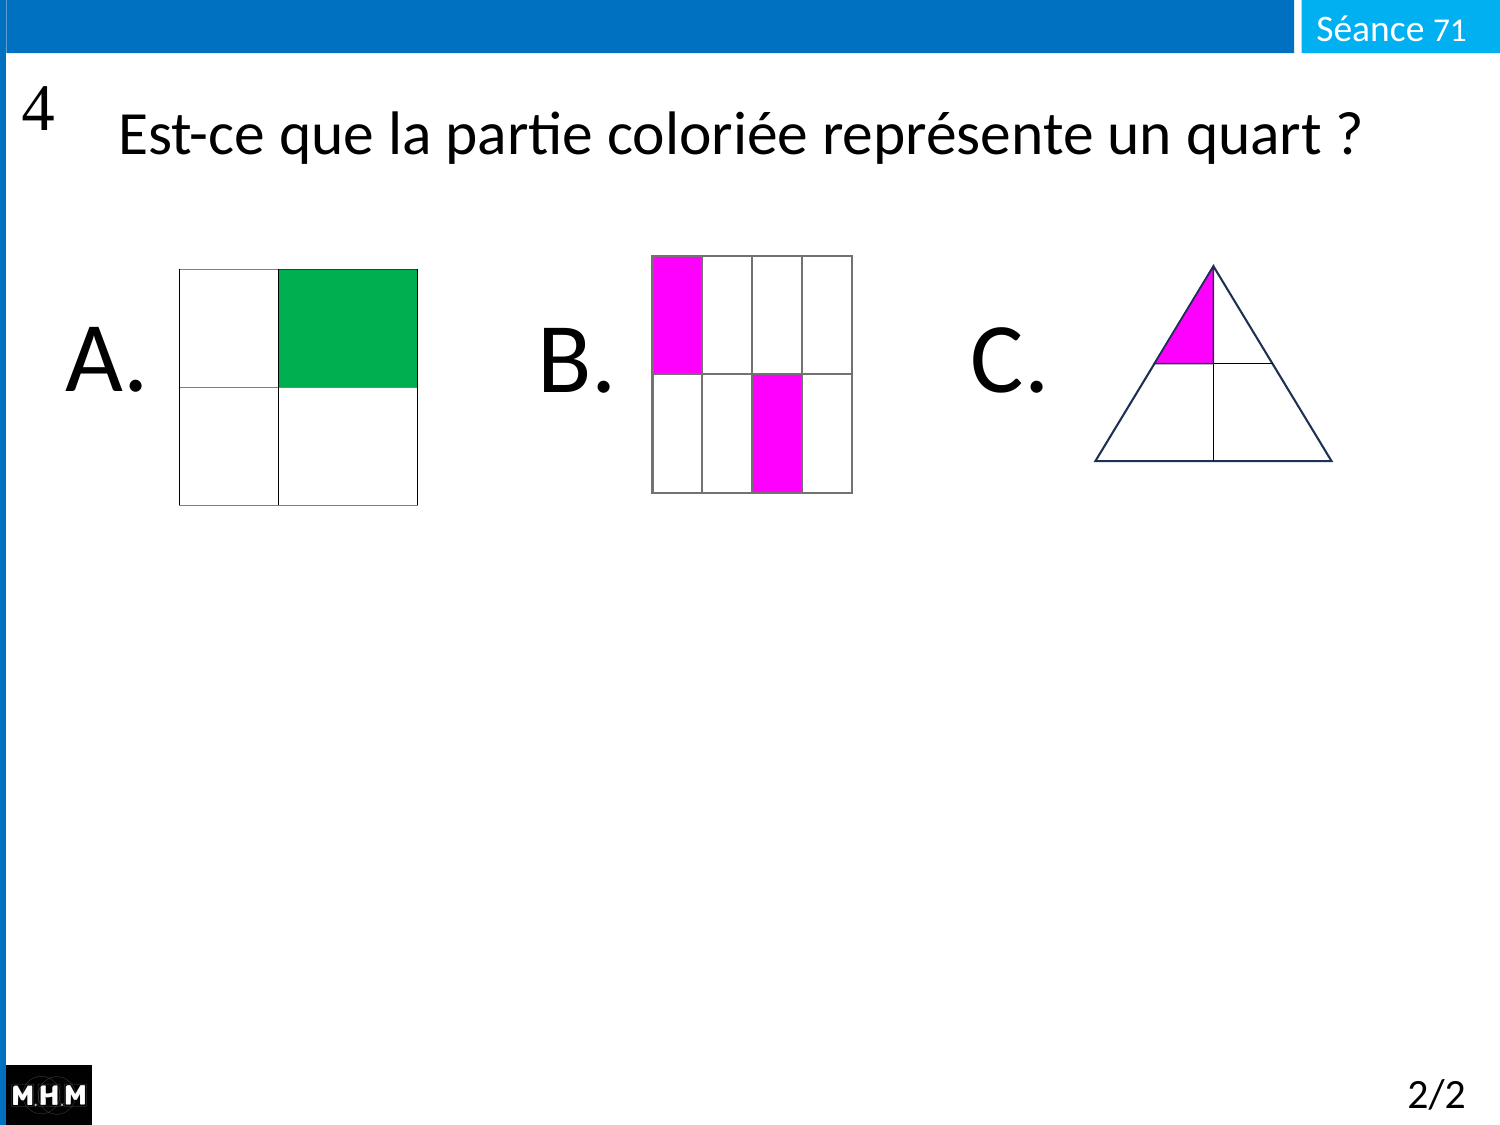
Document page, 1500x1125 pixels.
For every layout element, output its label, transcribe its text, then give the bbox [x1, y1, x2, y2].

text_box A. [50, 284, 177, 419]
text_box C. [956, 285, 1107, 420]
list 2/2 [1373, 1064, 1500, 1125]
text_box [1152, 262, 1215, 365]
picture [6, 1065, 92, 1125]
picture [177, 266, 420, 507]
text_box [652, 255, 852, 493]
text_box B. [522, 285, 651, 420]
text_box [1093, 266, 1334, 463]
title Est-ce que la partie coloriée représente un quart ? [103, 85, 1397, 185]
